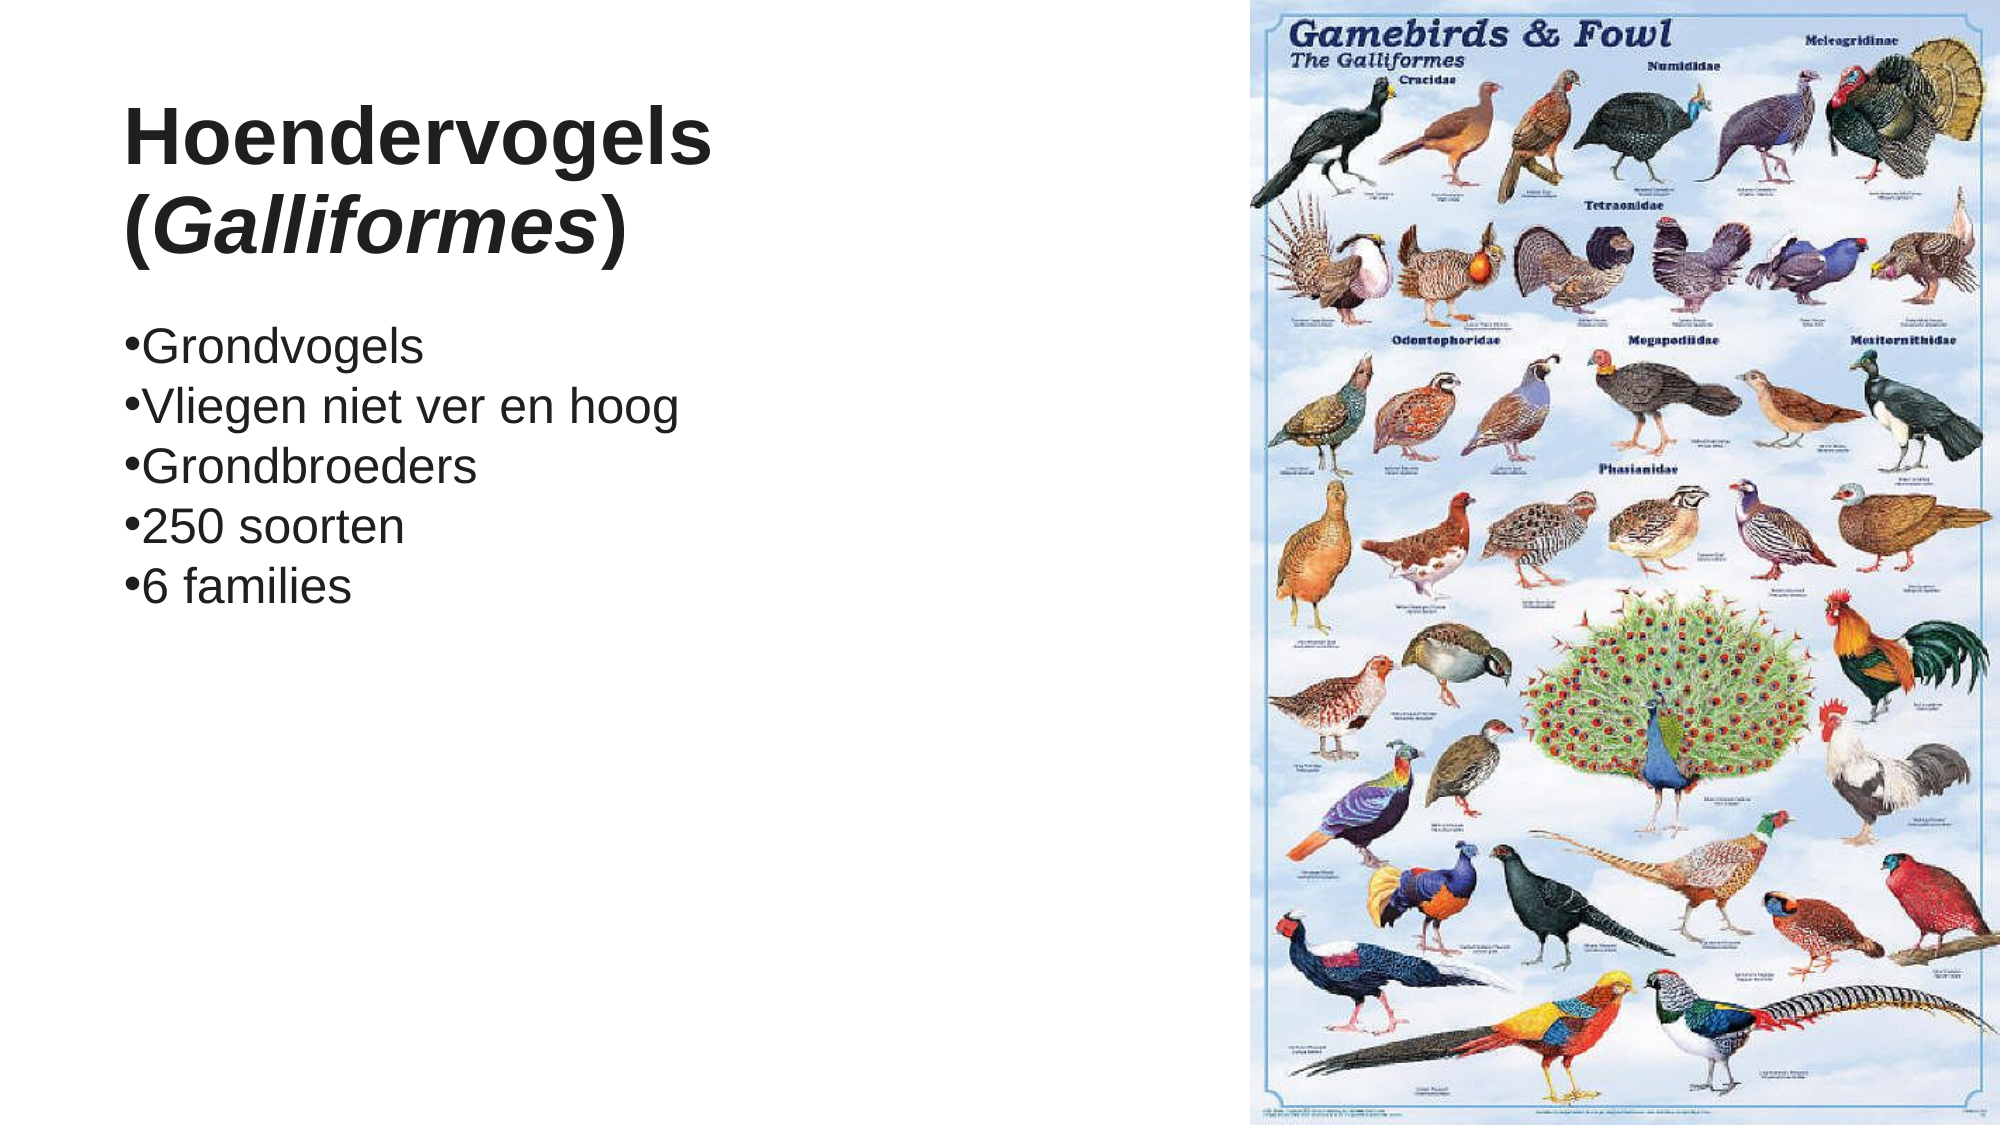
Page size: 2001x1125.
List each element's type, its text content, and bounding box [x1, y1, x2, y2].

text_box Grondvogels Vliegen niet ver en hoog Grondbroeders 250 soorten 6 families [123, 313, 1250, 1028]
picture [1250, 0, 2001, 1125]
title Hoendervogels (Galliformes) [124, 94, 1250, 272]
